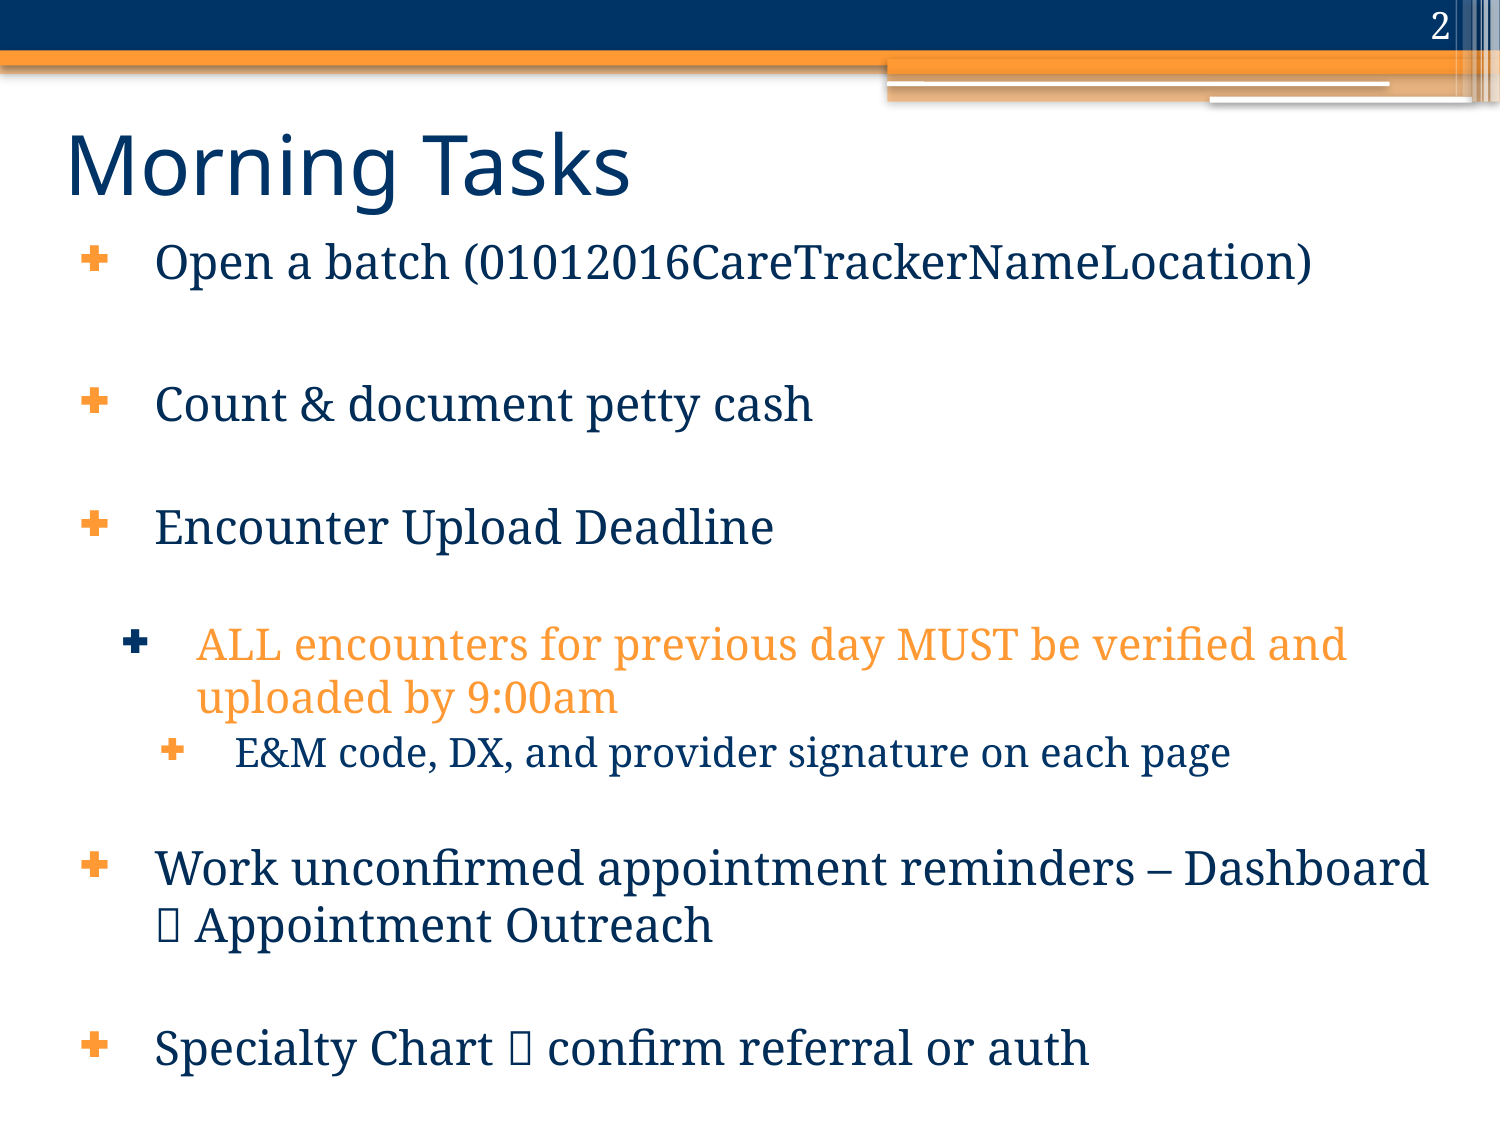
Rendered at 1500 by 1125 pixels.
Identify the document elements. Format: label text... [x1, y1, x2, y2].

list Open a batch (01012016CareTrackerNameLocation) Count & document petty cash Encounter Upload Deadline ALL encounters for previous day MUST be verified and uploaded by 9:00am E&M code, DX, and provider signature on each page Work unconfirmed appointment reminders – Dashboard  Appointment Outreach Specialty Chart  confirm referral or auth [50, 224, 1463, 1088]
title Morning Tasks [50, 75, 1400, 224]
slide_number 2 [1341, 0, 1466, 61]
